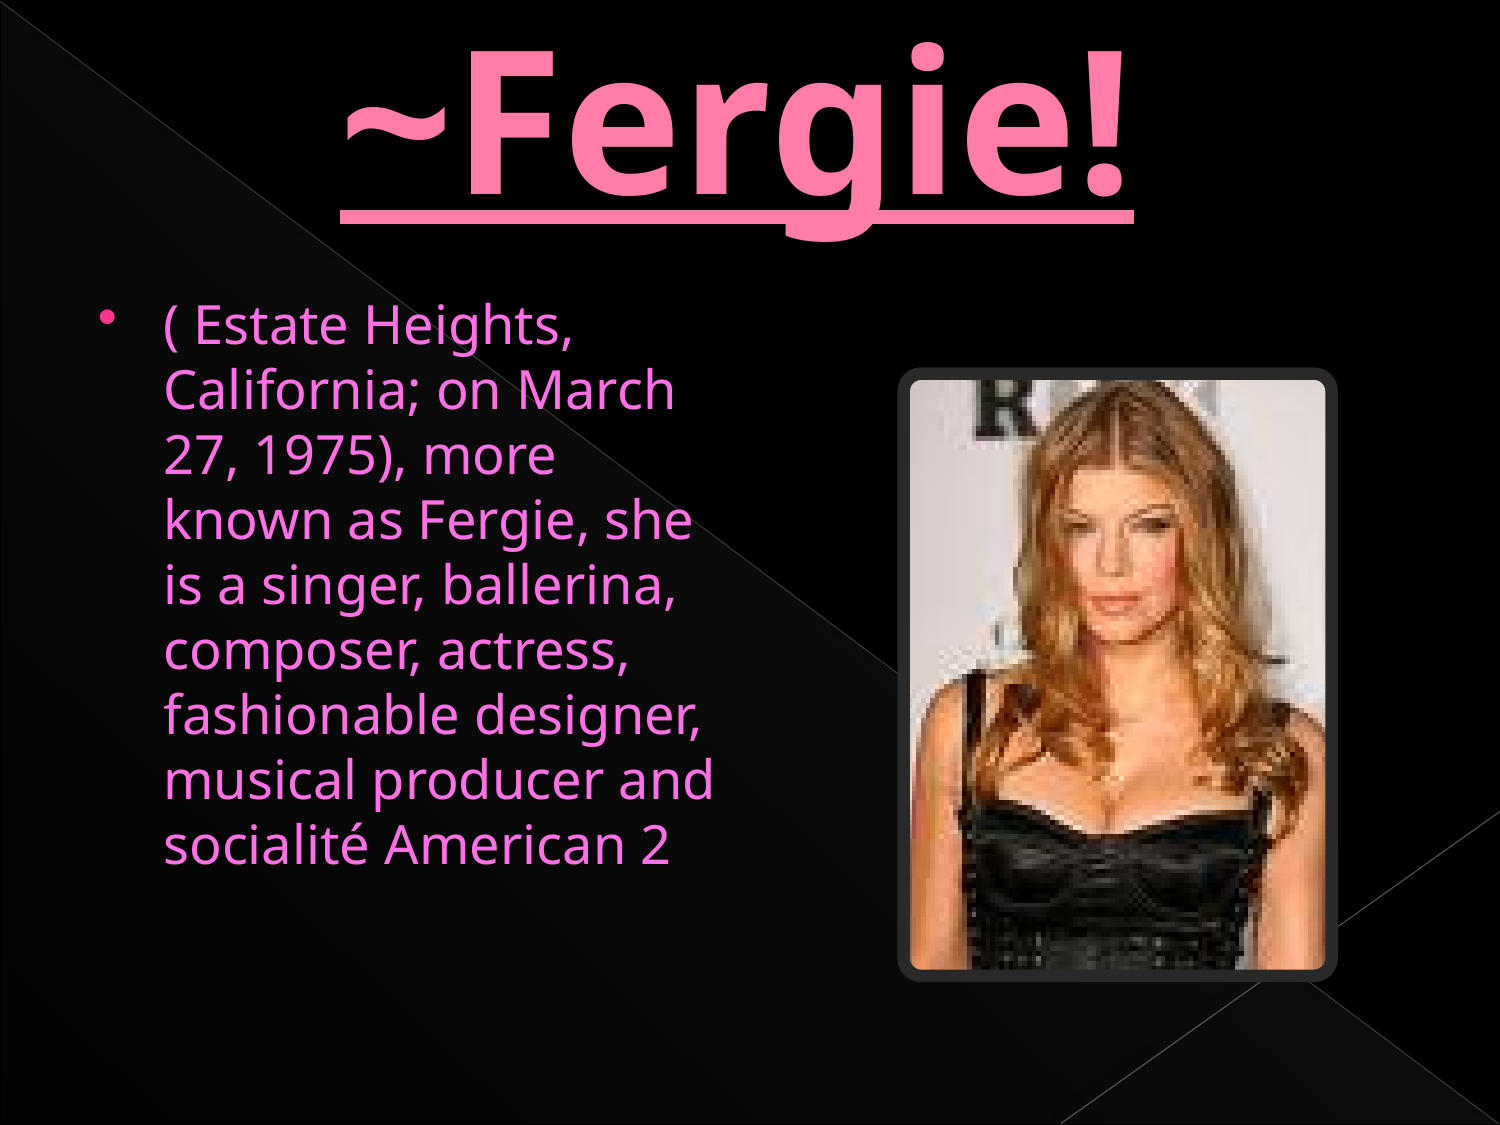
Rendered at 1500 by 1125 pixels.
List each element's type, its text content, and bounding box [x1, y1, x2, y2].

title ~Fergie! [64, 0, 1415, 230]
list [903, 373, 1332, 977]
list ( Estate Heights, California; on March 27, 1975), more known as Fergie, she is a singer, ballerina, composer, actress, fashionable designer, musical producer and socialité American 2 [75, 282, 738, 1094]
